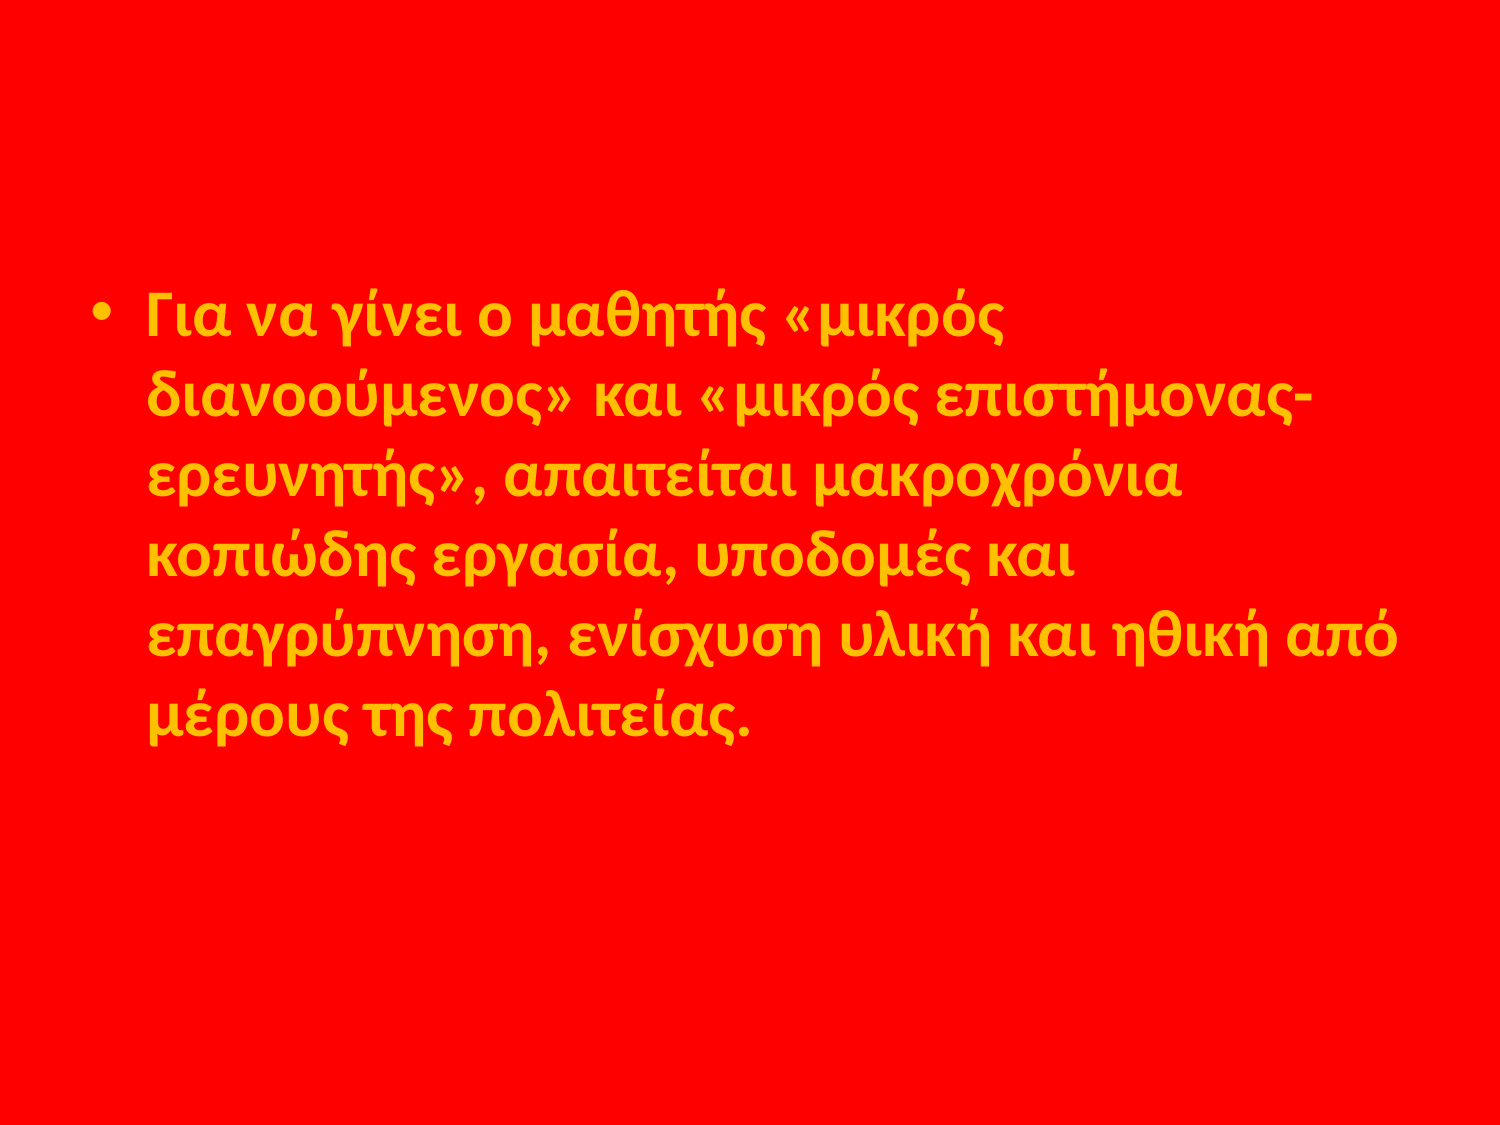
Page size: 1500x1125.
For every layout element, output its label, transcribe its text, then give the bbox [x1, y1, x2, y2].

list Για να γίνει ο μαθητής «μικρός διανοούμενος» και «μικρός επιστήμονας-ερευνητής», απαιτείται μακροχρόνια κοπιώδης εργασία, υποδομές και επαγρύπνηση, ενίσχυση υλική και ηθική από μέρους της πολιτείας. [75, 262, 1425, 1005]
